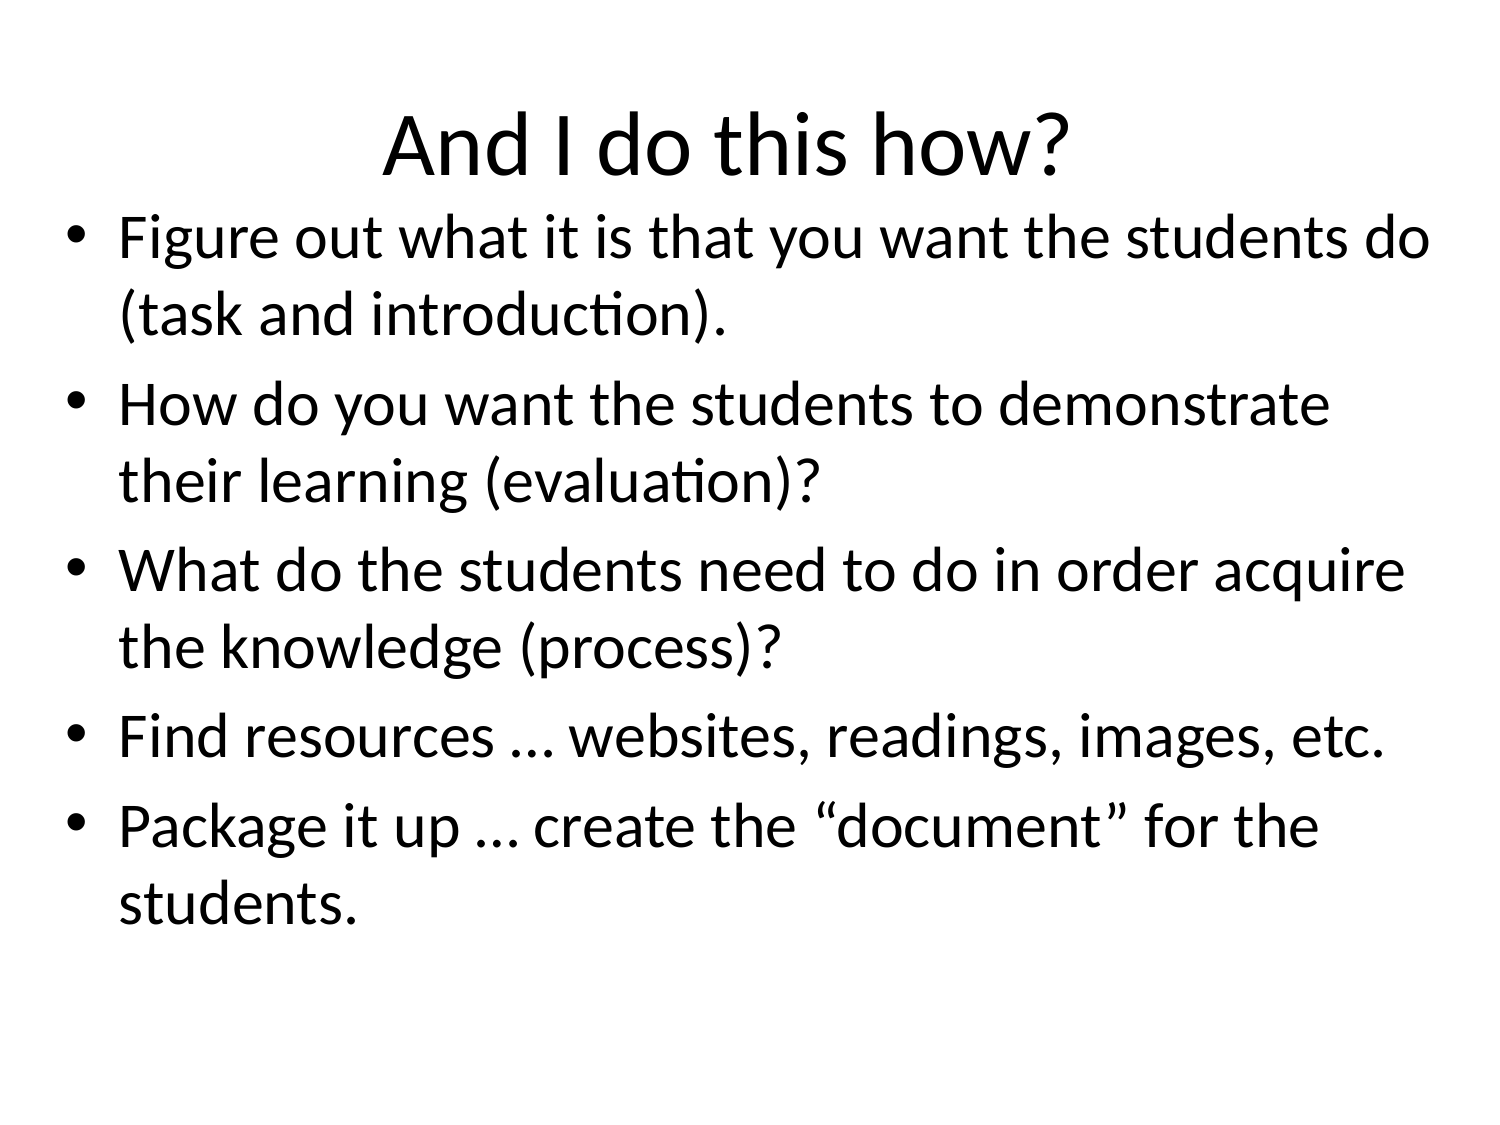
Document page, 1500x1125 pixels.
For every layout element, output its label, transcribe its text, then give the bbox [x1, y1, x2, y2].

title And I do this how? [75, 45, 1425, 187]
list Figure out what it is that you want the students do (task and introduction). How do you want the students to demonstrate their learning (evaluation)? What do the students need to do in order acquire the knowledge (process)? Find resources … websites, readings, images, etc. Package it up … create the “document” for the students. [50, 187, 1450, 1005]
